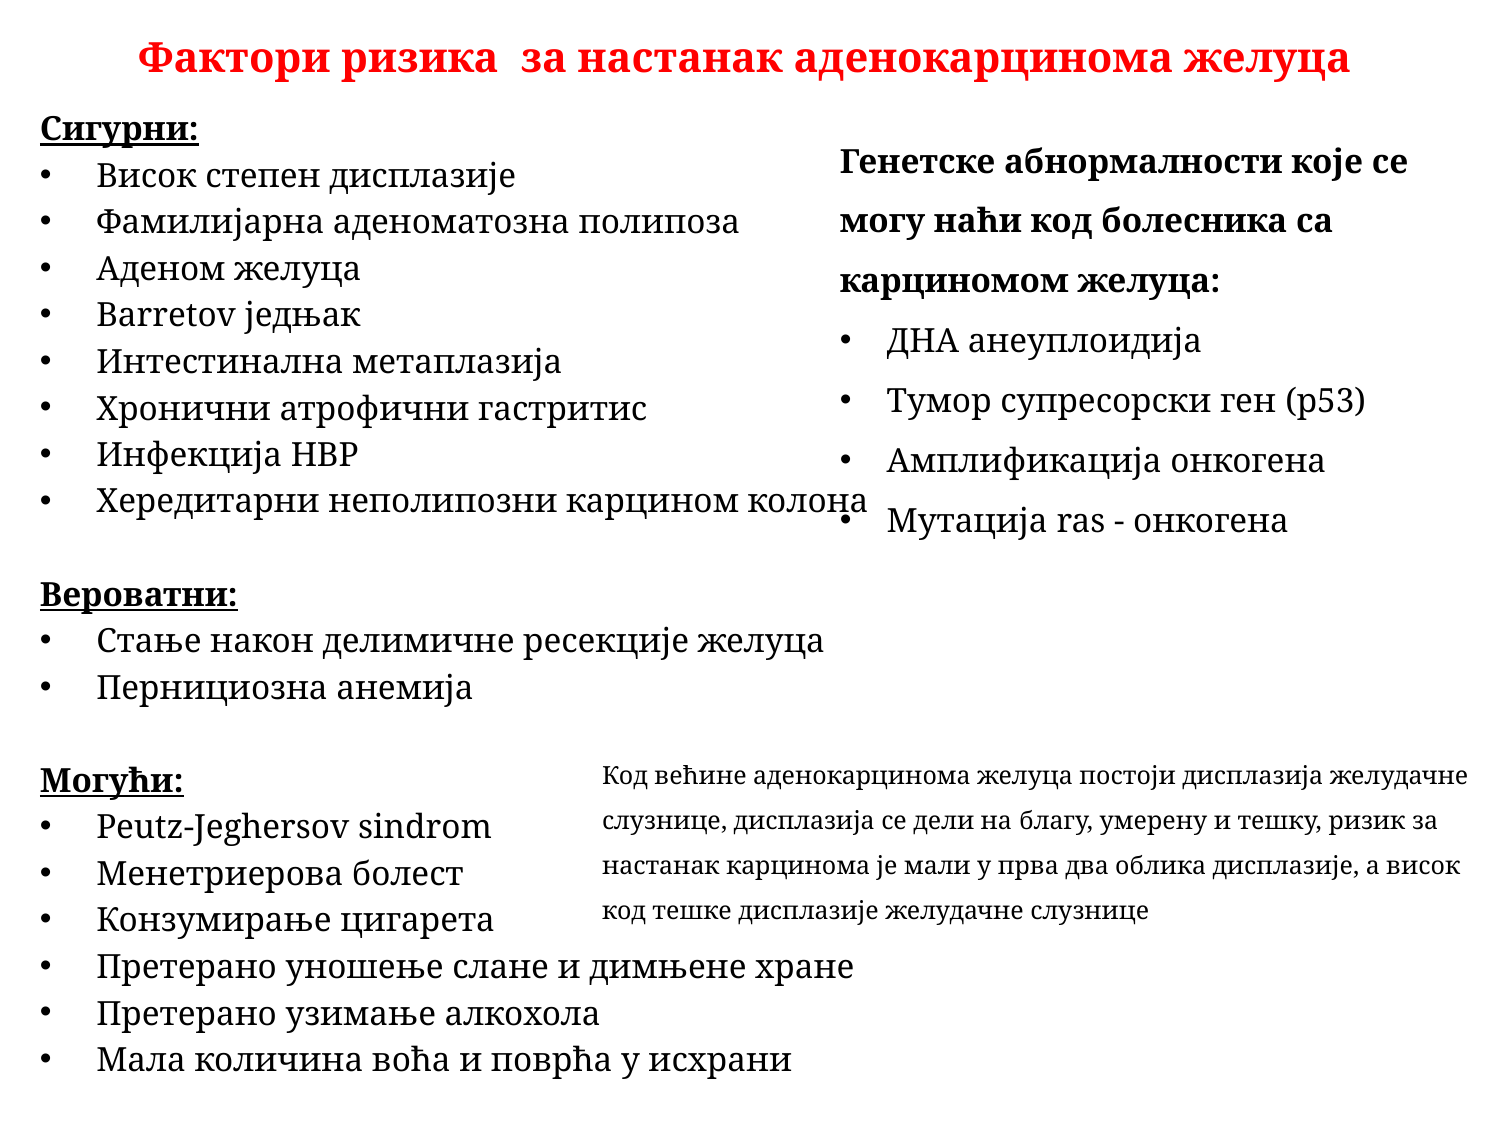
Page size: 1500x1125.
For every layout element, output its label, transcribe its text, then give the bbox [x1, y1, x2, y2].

text_box Код већине аденокарцинома желуца постоји дисплазија желудачне слузнице, дисплазија се дели на благу, умерену и тешку, ризик за настанак карцинома је мали у прва два облика дисплазије, а висок код тешке дисплазије желудачне слузнице [587, 737, 1500, 932]
list Сигурни: Висок степен дисплазије Фамилијарна аденоматозна полипоза Аденом желуца Barretov једњак Интестинална метаплазија Хронични атрофични гастритис Инфекција HBP Хередитарни неполипозни карцином колона Вероватни: Стање након делимичне ресекције желуца Пернициозна анемија Могући: Peutz-Jeghersov sindrom Менетриерова болест Конзумирање цигарета Претерано уношење слане и димњене хране Претерано узимање алкохола Мала количина воћа и поврћа у исхрани [24, 99, 1375, 1125]
text_box Генетске абнормалности које се могу наћи код болесника са карциномом желуца: ДНА анеуплоидија Тумор супресорски ген (p53) Амплификација онкогена Мутација ras - онкогена [824, 112, 1488, 547]
title Фактори ризика за настанак аденокарцинома желуца [0, 0, 1500, 113]
